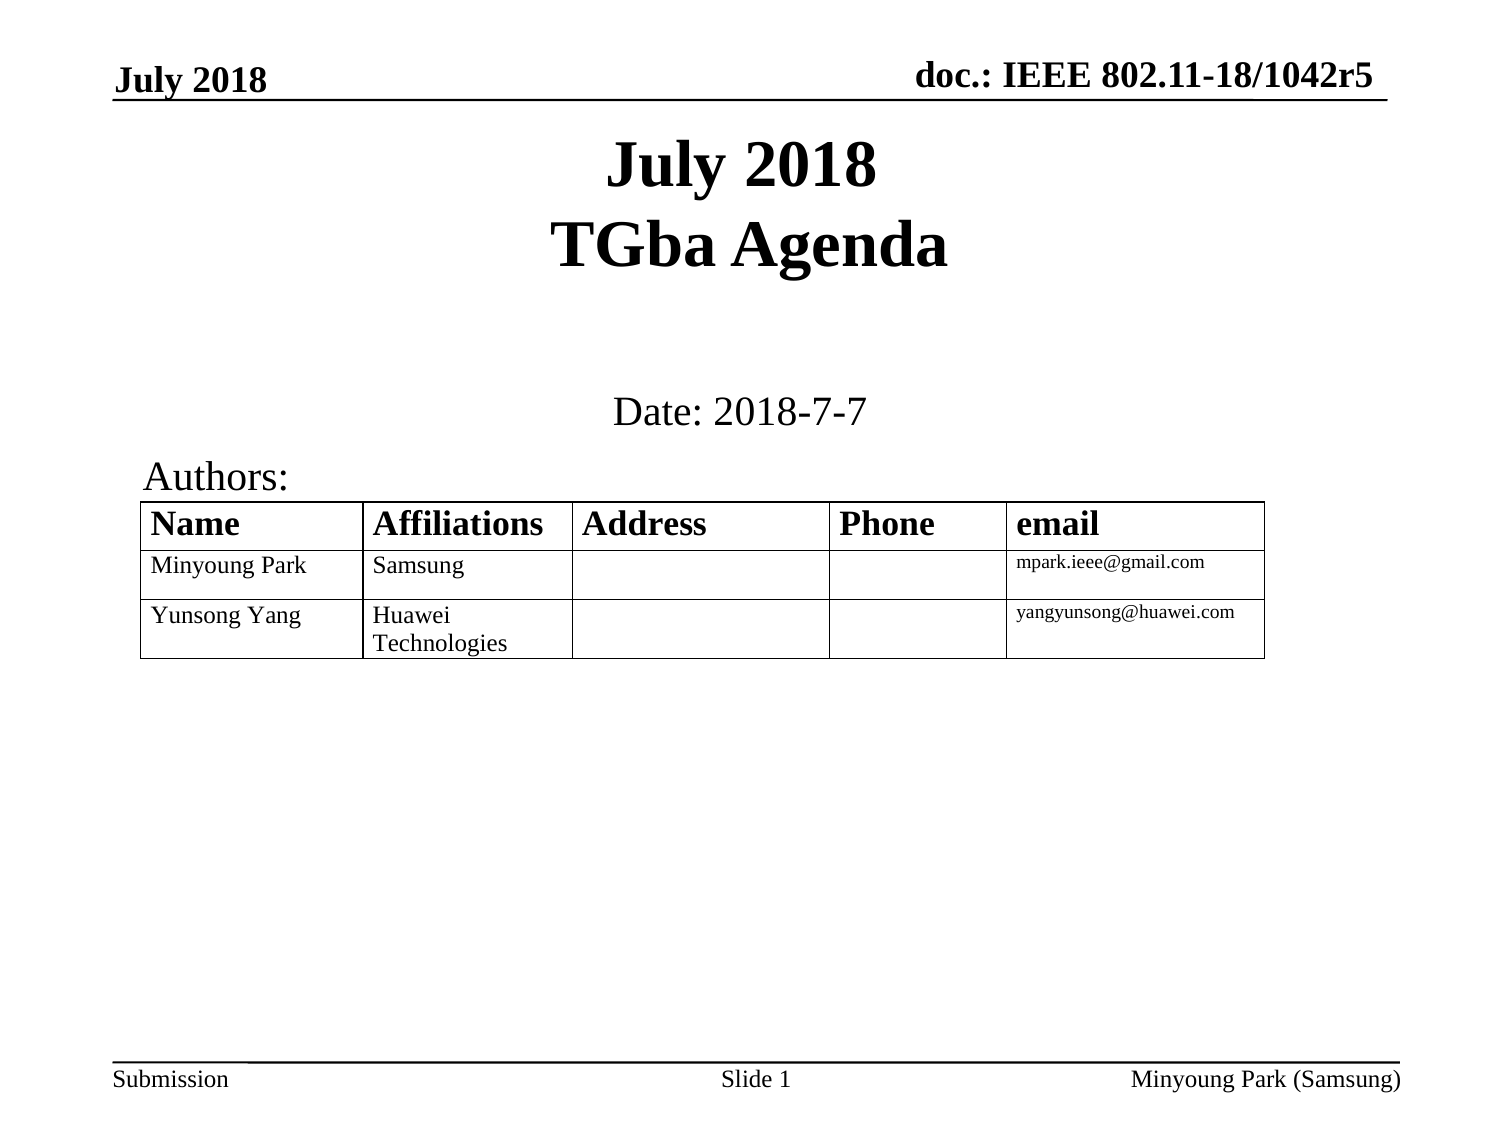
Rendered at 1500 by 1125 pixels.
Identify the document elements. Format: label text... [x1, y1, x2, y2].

title July 2018 TGba Agenda [112, 112, 1388, 288]
text_box Date: 2018-7-7 [102, 376, 1378, 442]
footer Minyoung Park (Samsung) [949, 1061, 1402, 1093]
slide_number Slide 1 [712, 1061, 800, 1093]
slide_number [114, 54, 335, 101]
text_box Authors: [127, 441, 366, 500]
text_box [127, 501, 1290, 928]
